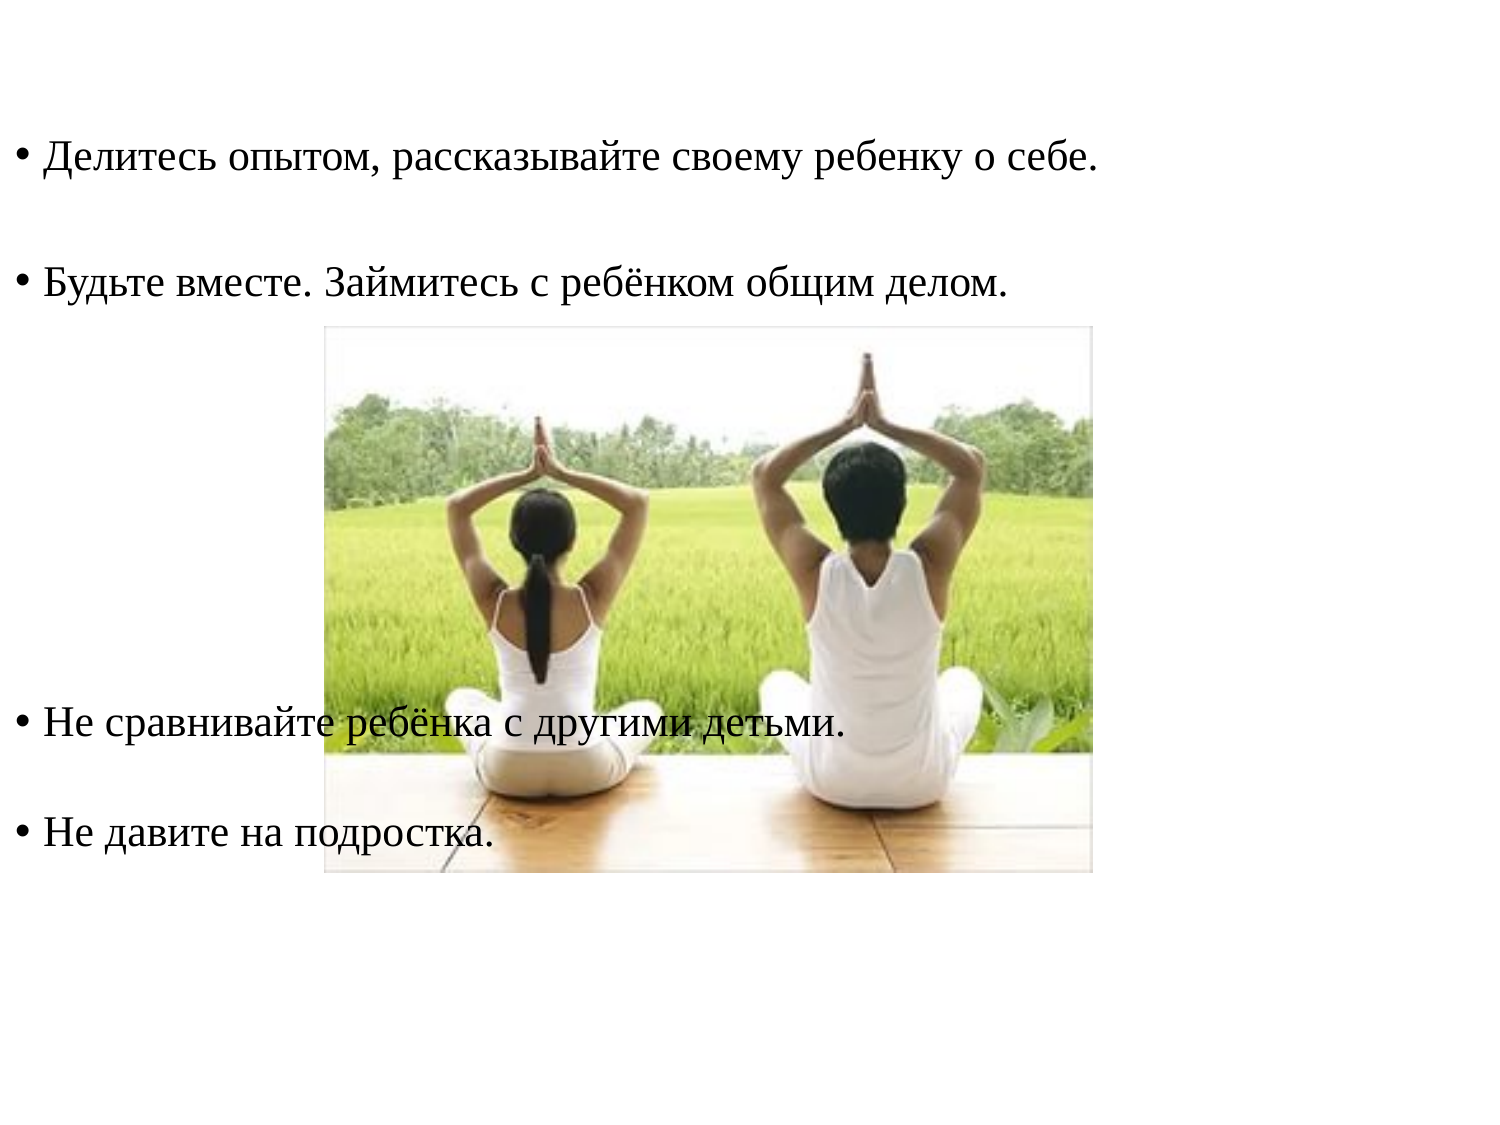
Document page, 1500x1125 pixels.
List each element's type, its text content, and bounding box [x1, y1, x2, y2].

list Делитесь опытом, рассказывайте своему ребенку о себе. Будьте вместе. Займитесь с ребёнком общим делом. Не сравнивайте ребёнка с другими детьми. Не давите на подростка. [0, 125, 1500, 1125]
picture [324, 326, 1093, 873]
